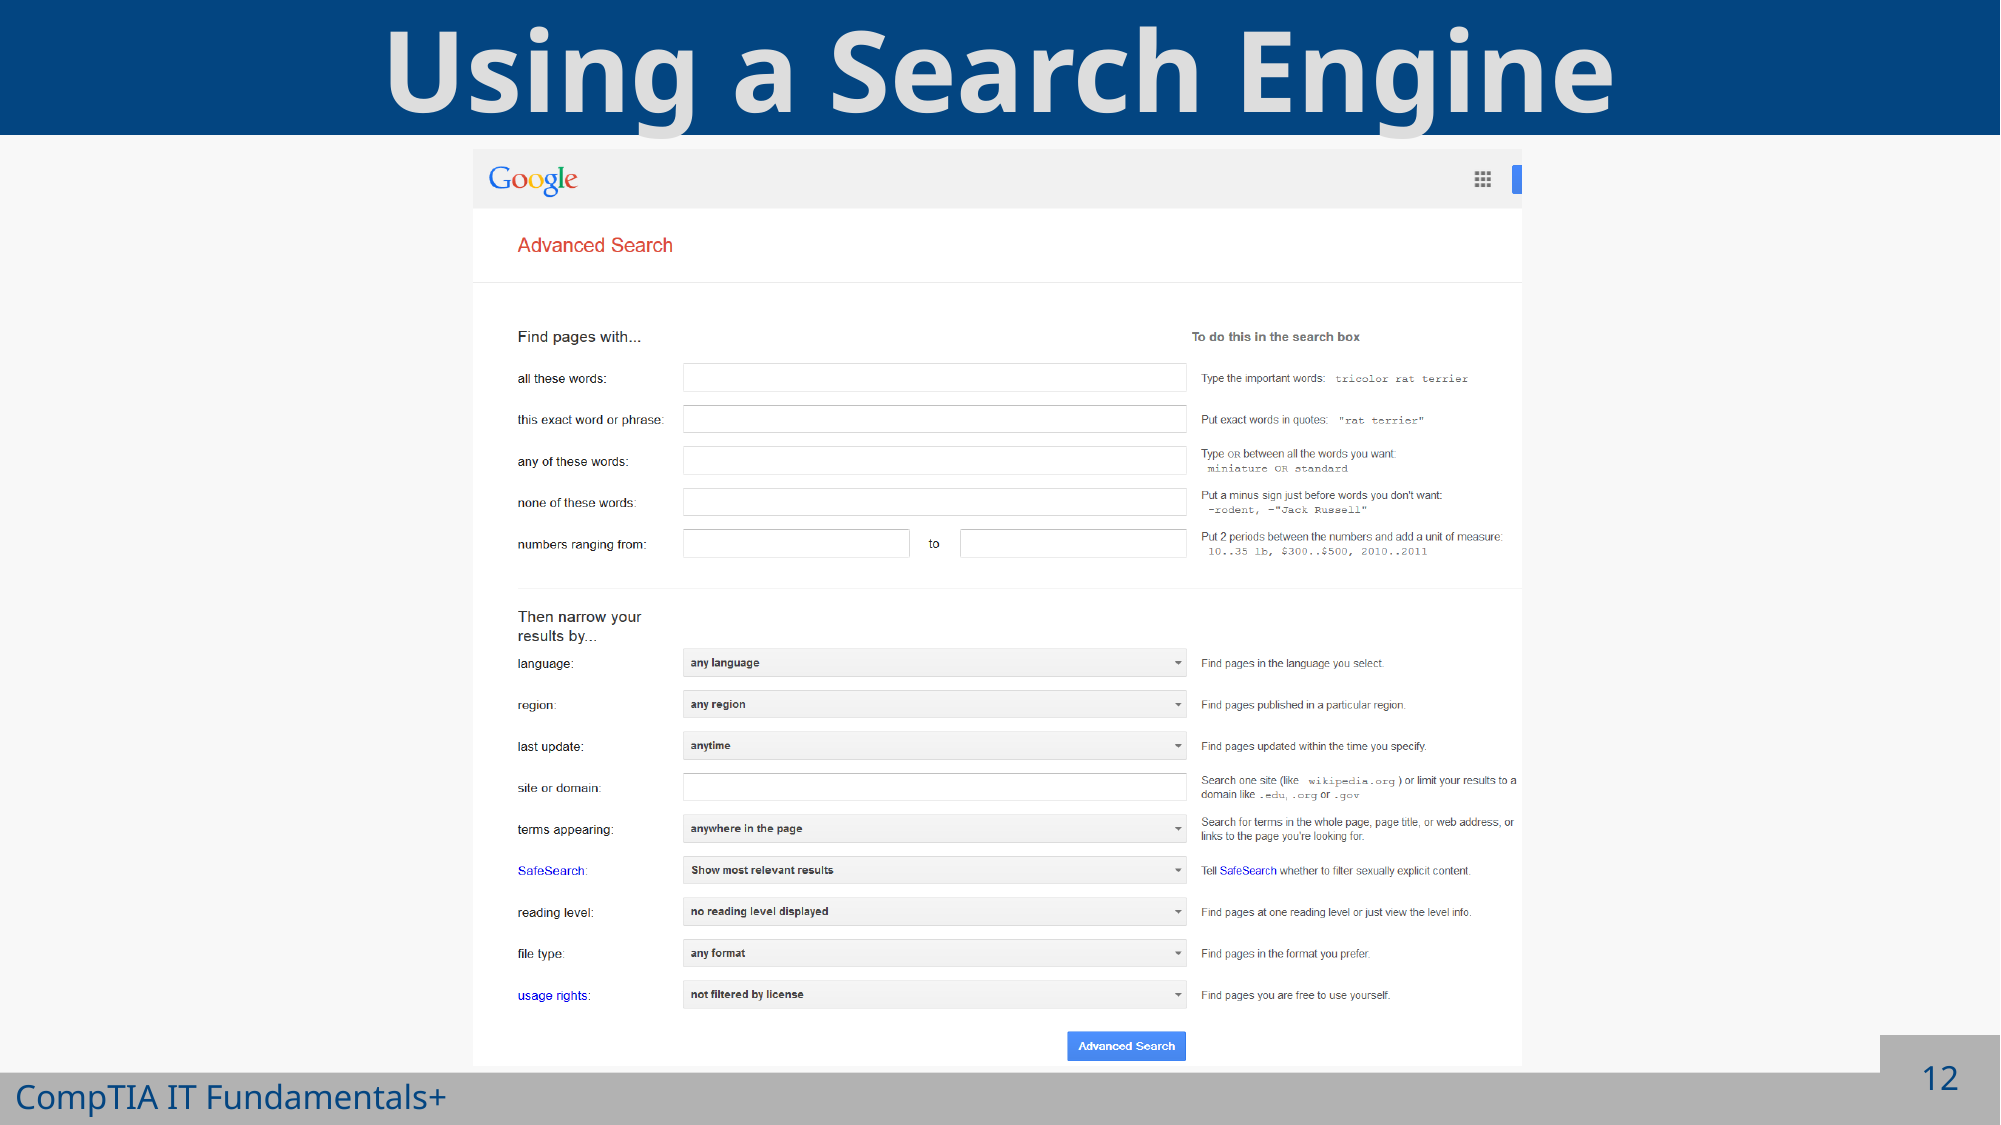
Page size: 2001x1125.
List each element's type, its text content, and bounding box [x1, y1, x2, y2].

slide_number 12 [1880, 1035, 2000, 1125]
footer CompTIA IT Fundamentals+ [0, 1072, 1880, 1125]
title Using a Search Engine [0, 0, 2000, 135]
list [473, 149, 1522, 1066]
